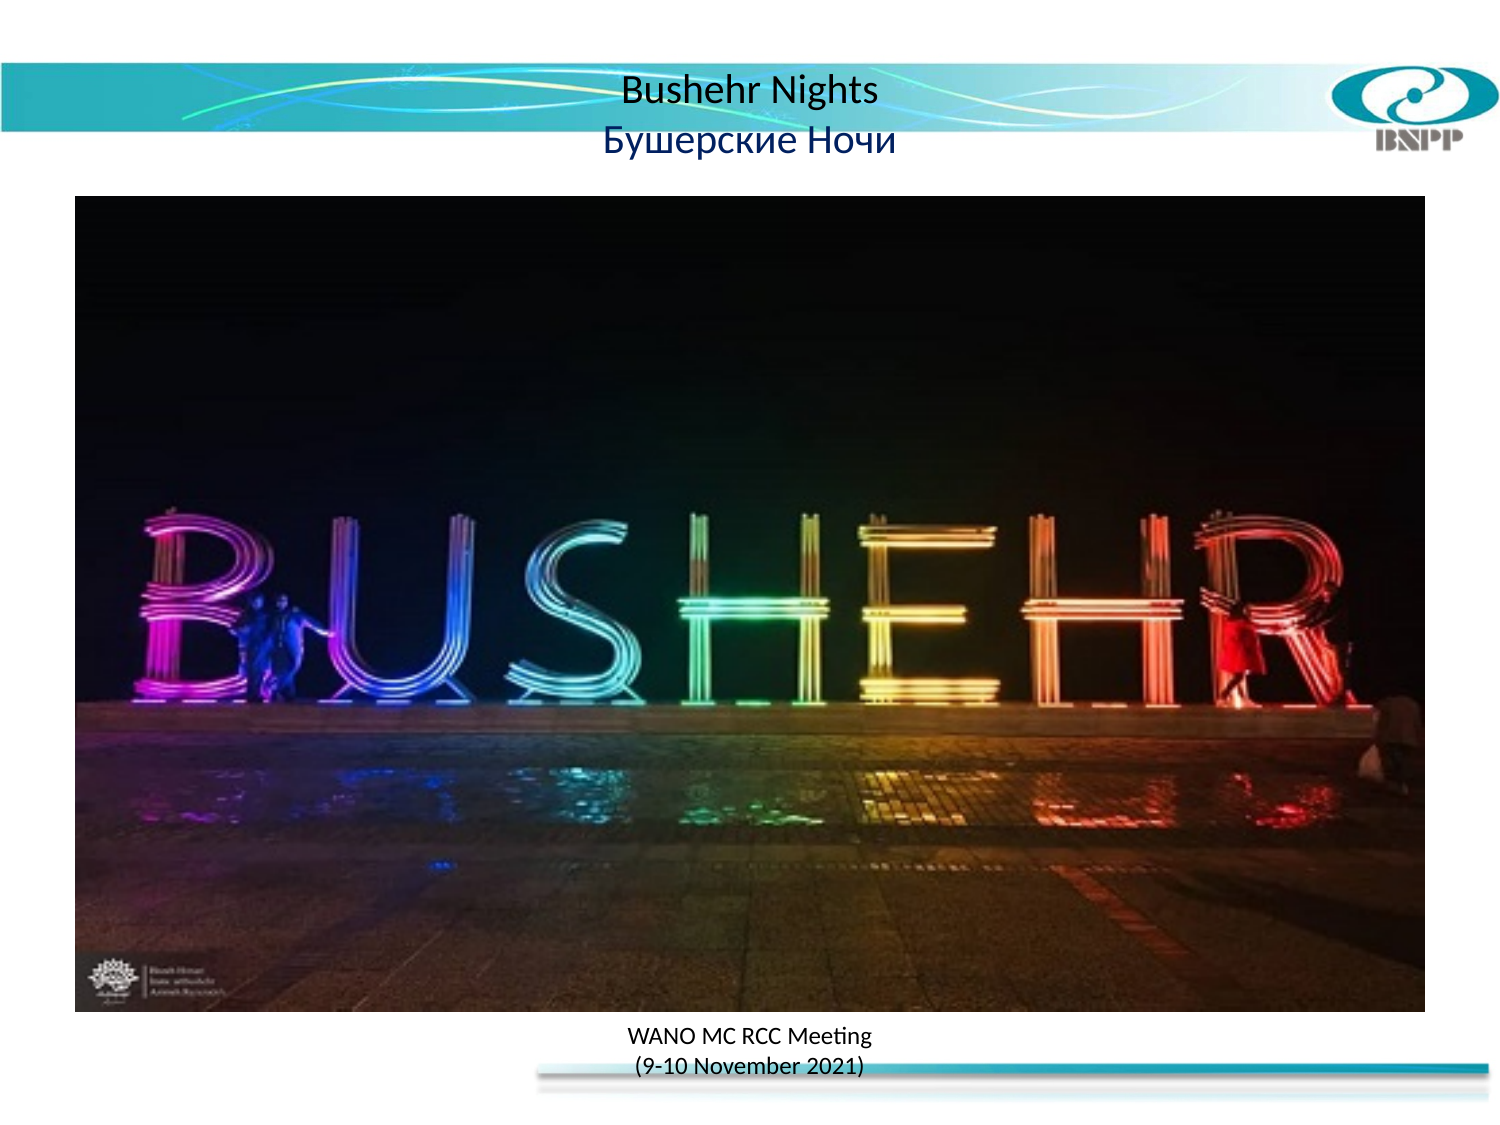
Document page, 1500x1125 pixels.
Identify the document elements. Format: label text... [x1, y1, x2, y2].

picture [0, 0, 1500, 1125]
text_box WANO MC RCC Meeting (9-10 November 2021) [512, 1020, 988, 1100]
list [74, 195, 1426, 1012]
text_box Bushehr Nights Бушерские Ночи [507, 54, 993, 170]
